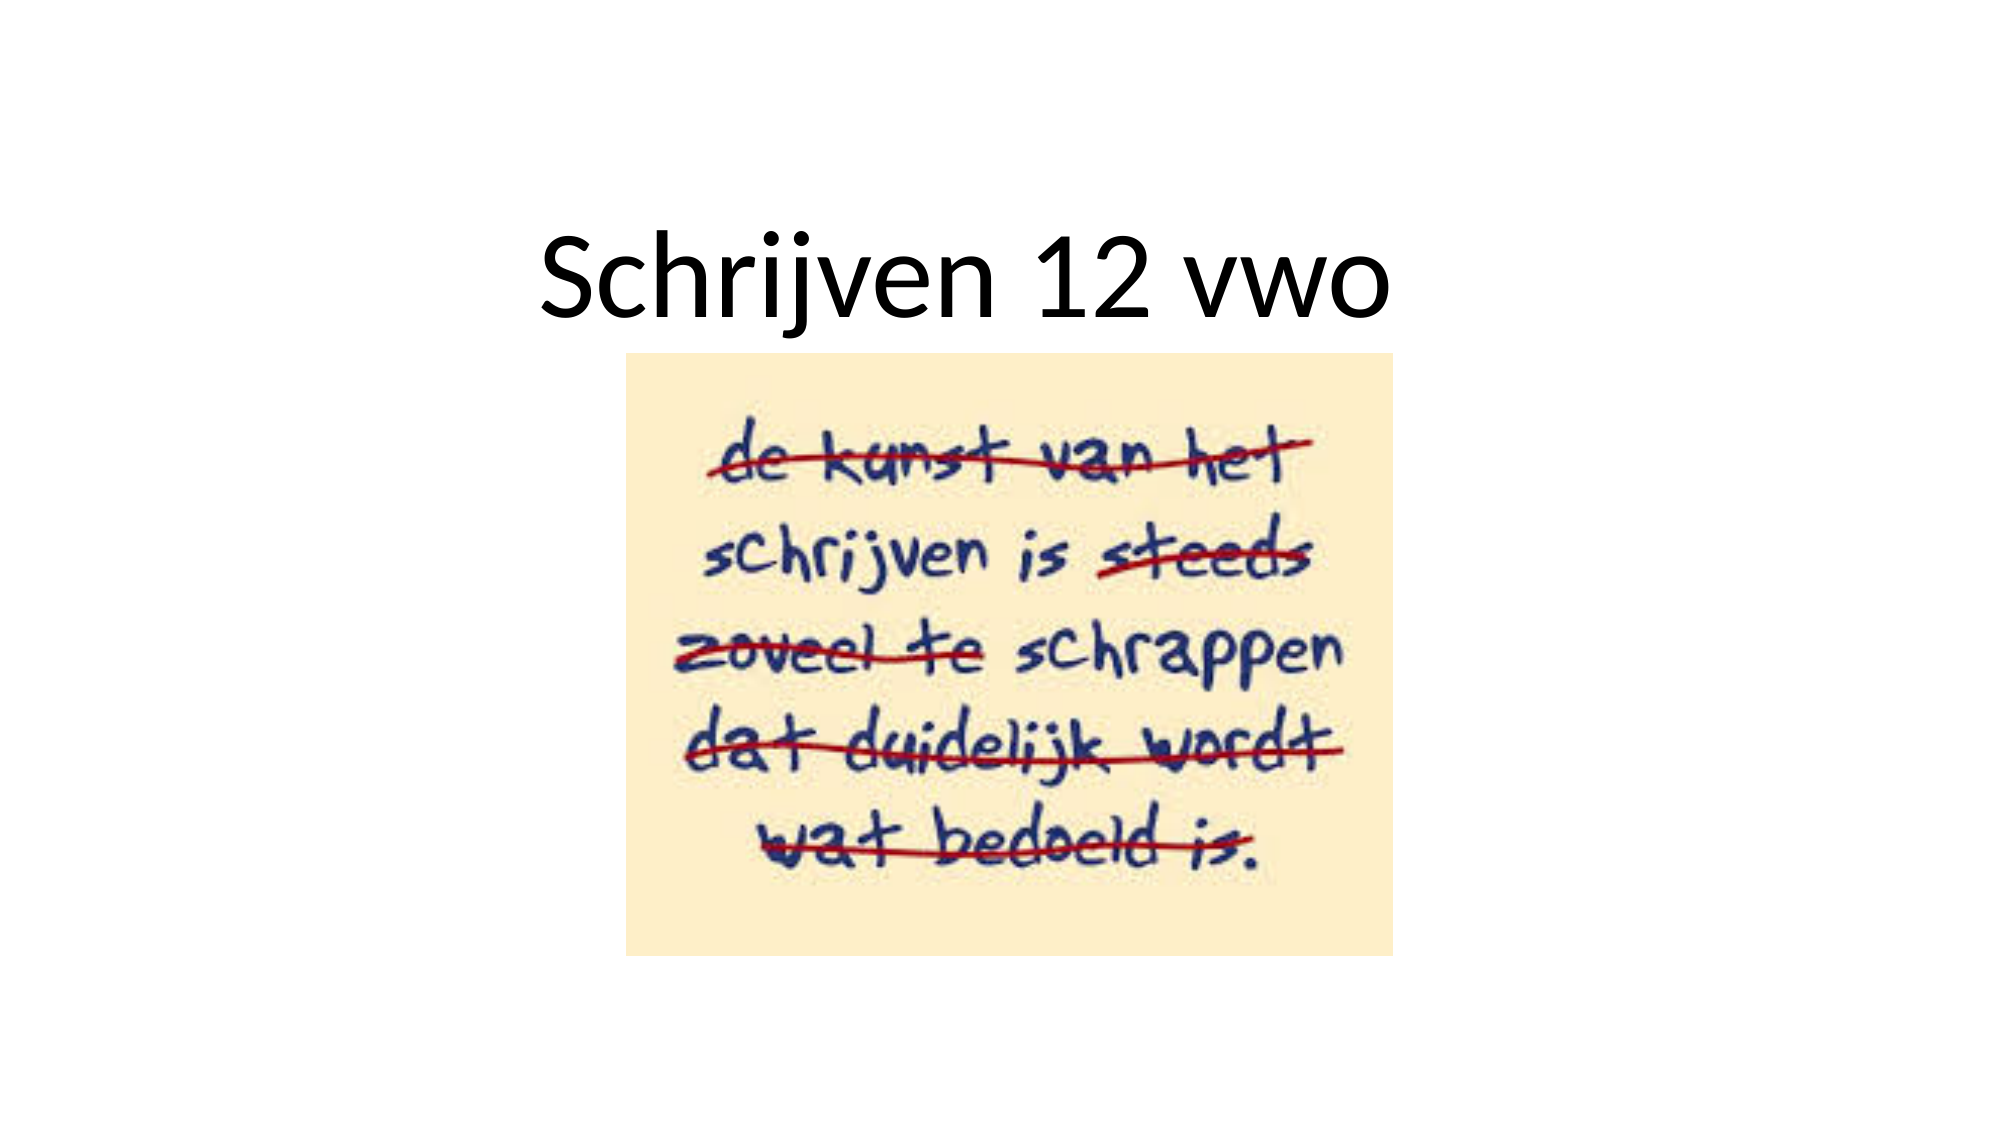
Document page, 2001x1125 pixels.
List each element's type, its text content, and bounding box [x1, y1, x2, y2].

title Schrijven 12 vwo [249, 184, 1683, 352]
picture [626, 353, 1393, 957]
